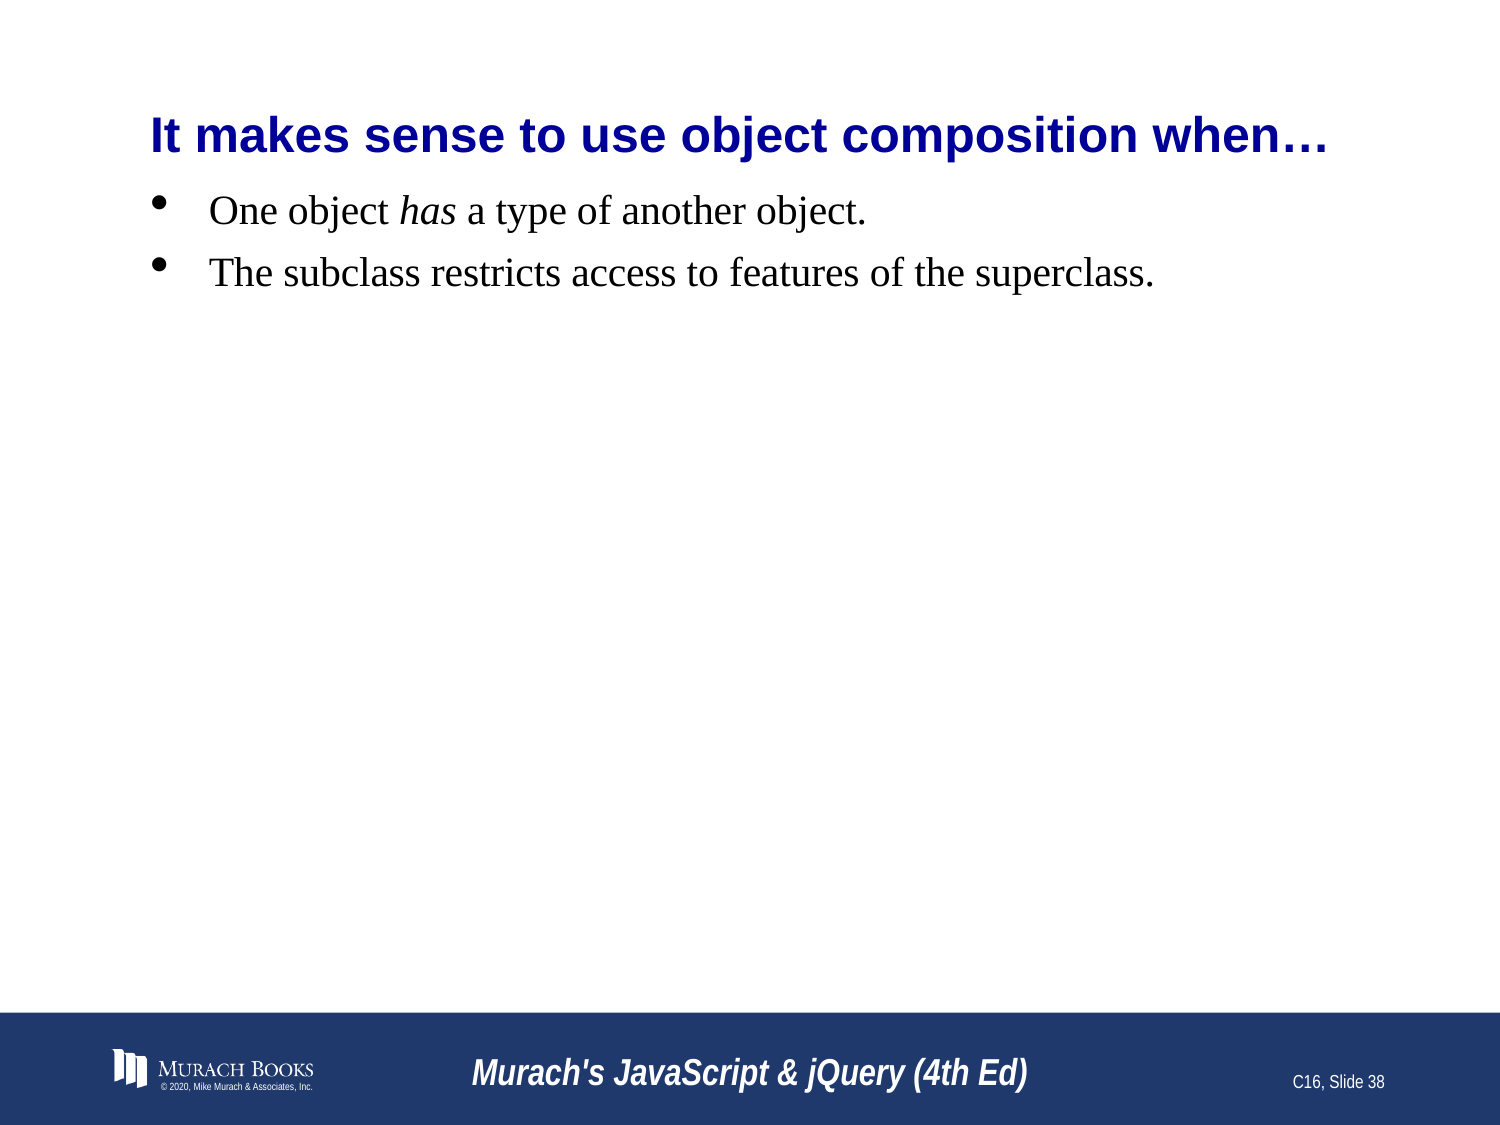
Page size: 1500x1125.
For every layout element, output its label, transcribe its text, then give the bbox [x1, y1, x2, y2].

footer © 2020, Mike Murach & Associates, Inc. [12, 1025, 463, 1100]
title It makes sense to use object composition when… [150, 102, 1350, 164]
list One object has a type of another object. The subclass restricts access to features of the superclass. [137, 174, 1350, 975]
slide_number C16, Slide 38 [1087, 1025, 1400, 1100]
slide_number Murach's JavaScript & jQuery (4th Ed) [463, 1025, 1050, 1100]
